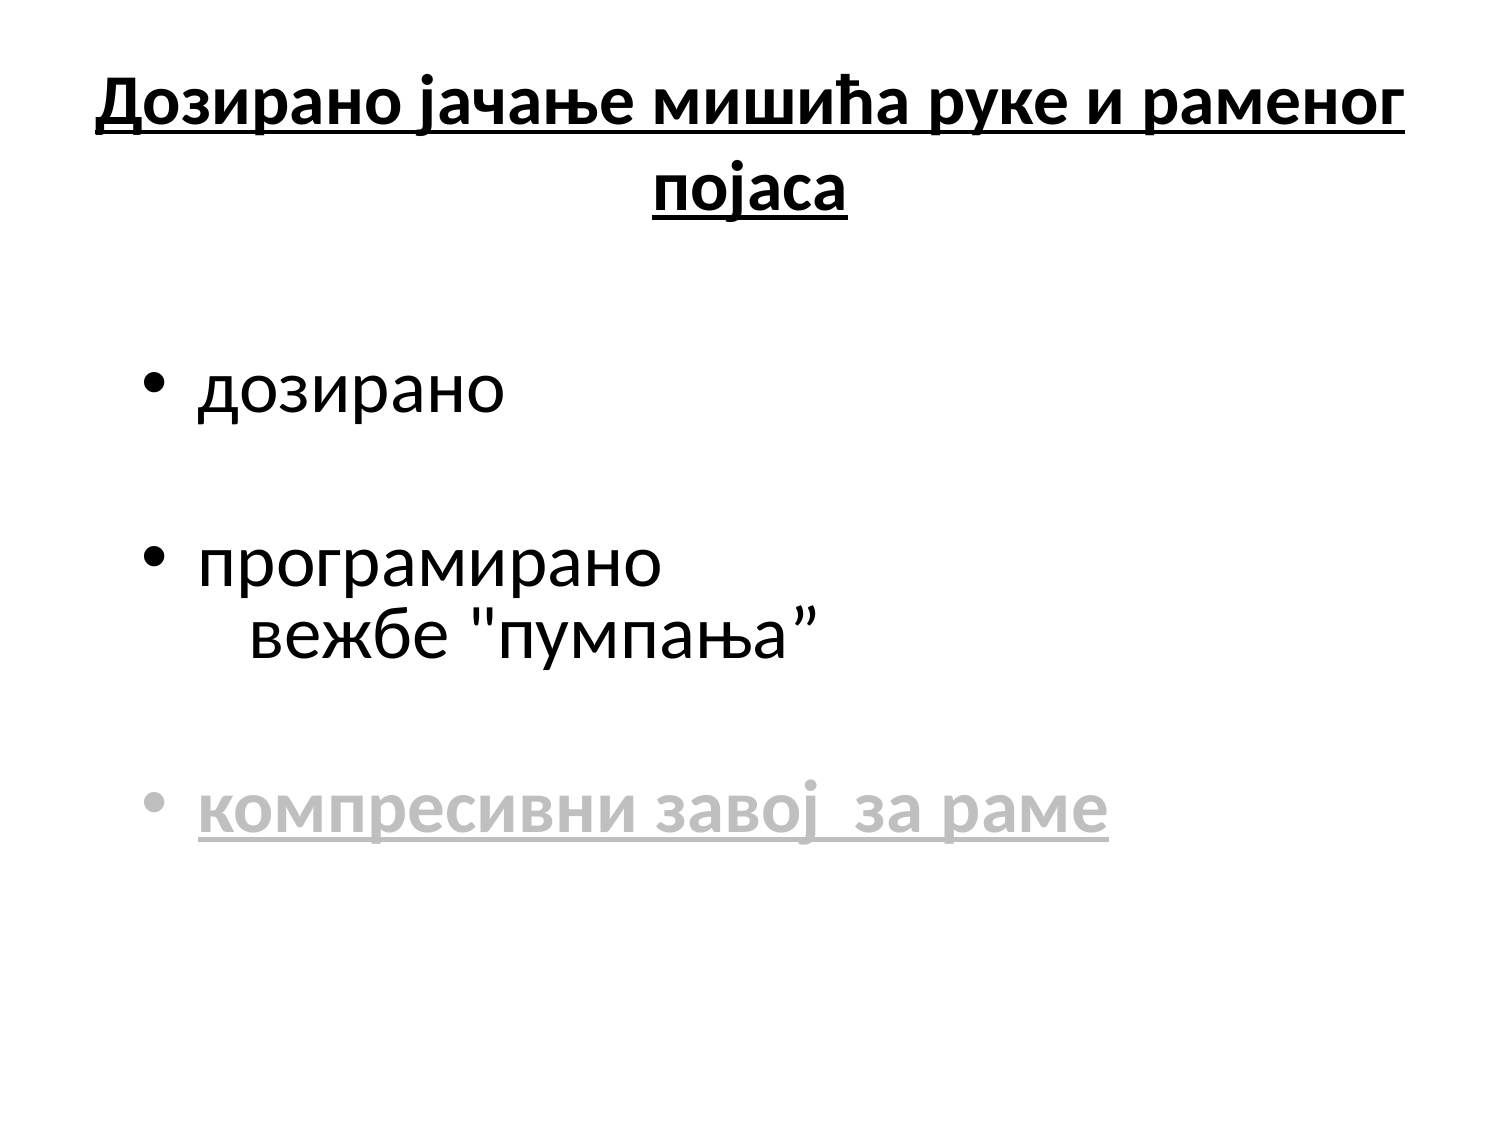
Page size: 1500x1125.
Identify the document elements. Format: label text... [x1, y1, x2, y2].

title Дозирано јачање мишића руке и раменог појаса [75, 45, 1425, 233]
list дозирано програмирано вежбе "пумпања” компресивни завој за раме [126, 347, 1477, 1090]
